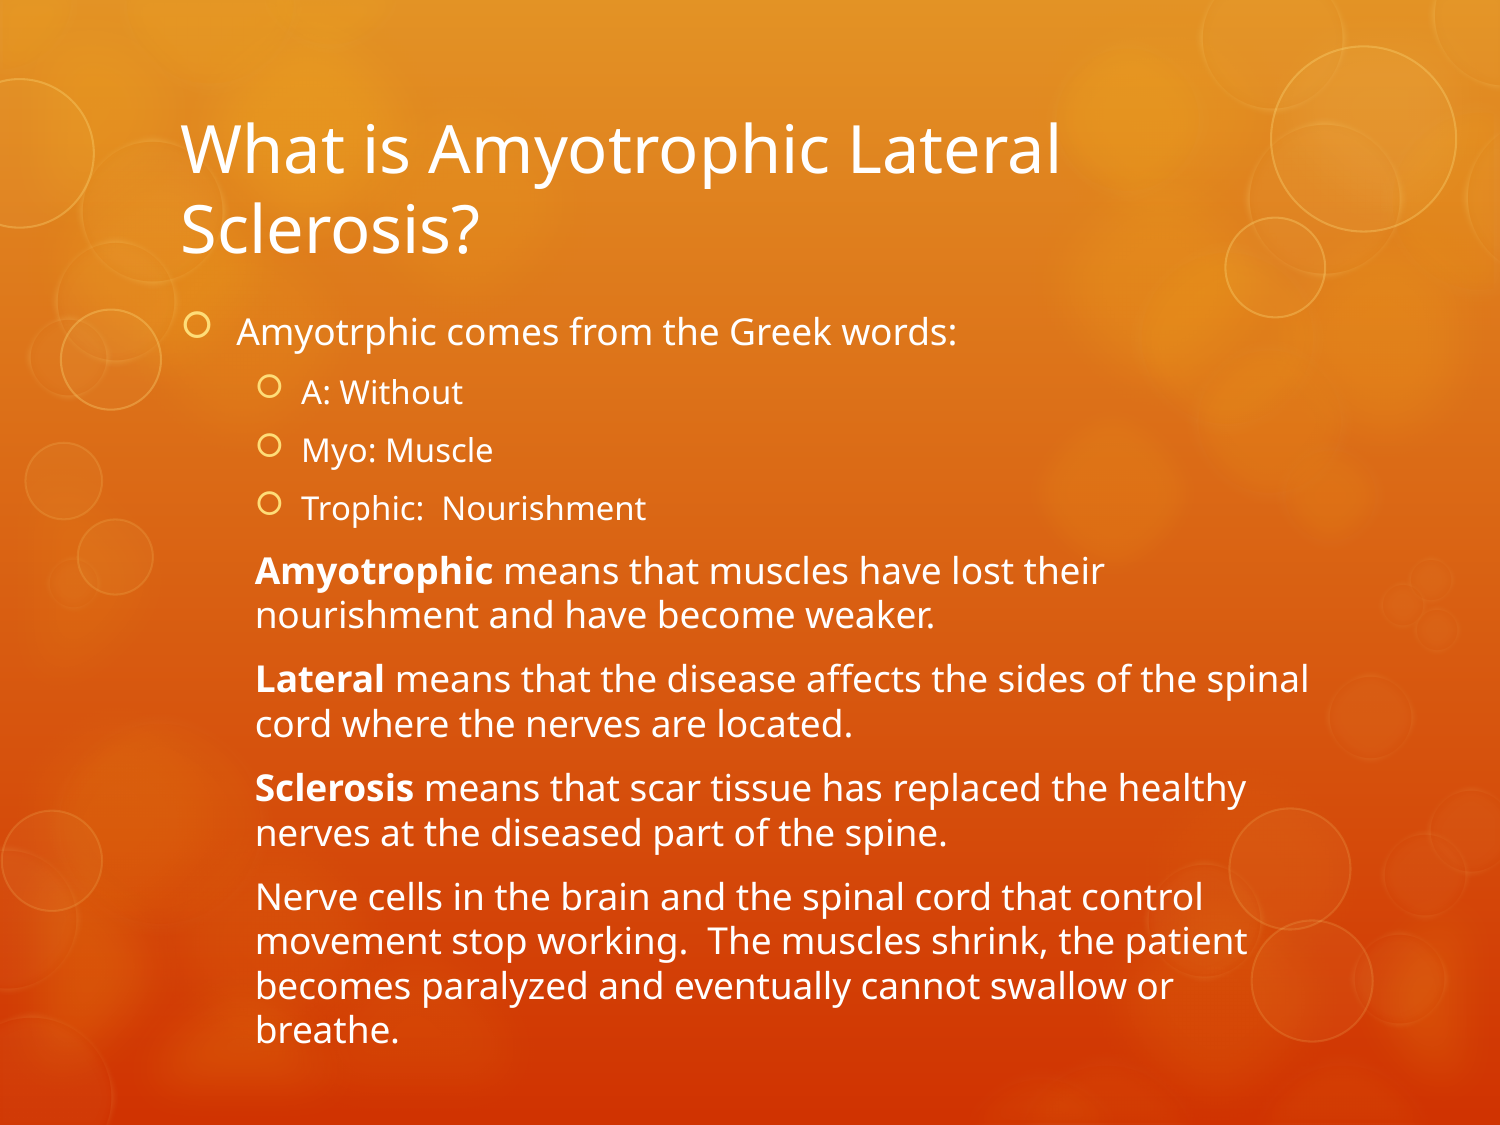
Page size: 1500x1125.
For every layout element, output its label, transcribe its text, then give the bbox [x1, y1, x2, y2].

title What is Amyotrophic Lateral Sclerosis? [165, 110, 1335, 263]
list Amyotrphic comes from the Greek words: A: Without Myo: Muscle Trophic: Nourishment Amyotrophic means that muscles have lost their nourishment and have become weaker. Lateral means that the disease affects the sides of the spinal cord where the nerves are located. Sclerosis means that scar tissue has replaced the healthy nerves at the diseased part of the spine. Nerve cells in the brain and the spinal cord that control movement stop working. The muscles shrink, the patient becomes paralyzed and eventually cannot swallow or breathe. [165, 296, 1335, 1063]
